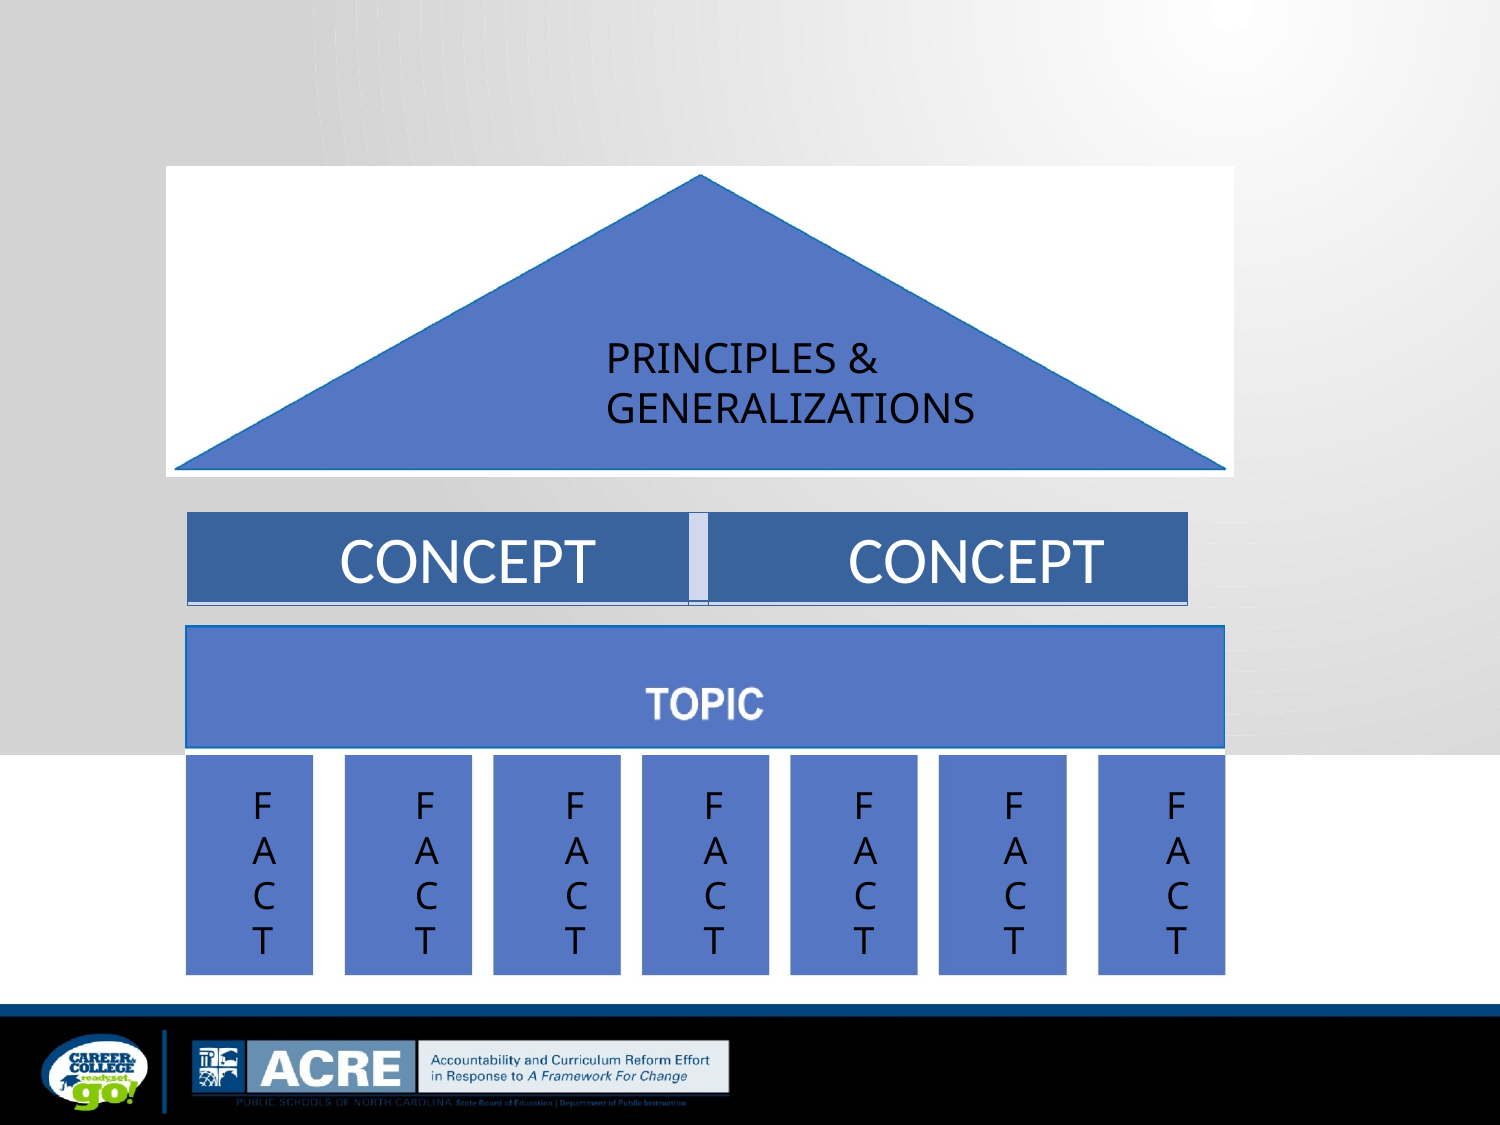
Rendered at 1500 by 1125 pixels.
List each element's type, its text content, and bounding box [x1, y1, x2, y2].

table_header [689, 513, 708, 600]
picture [166, 166, 1234, 477]
table_header CONCEPT [188, 513, 688, 600]
picture [0, 624, 1500, 1125]
table_header CONCEPT [709, 513, 1187, 600]
